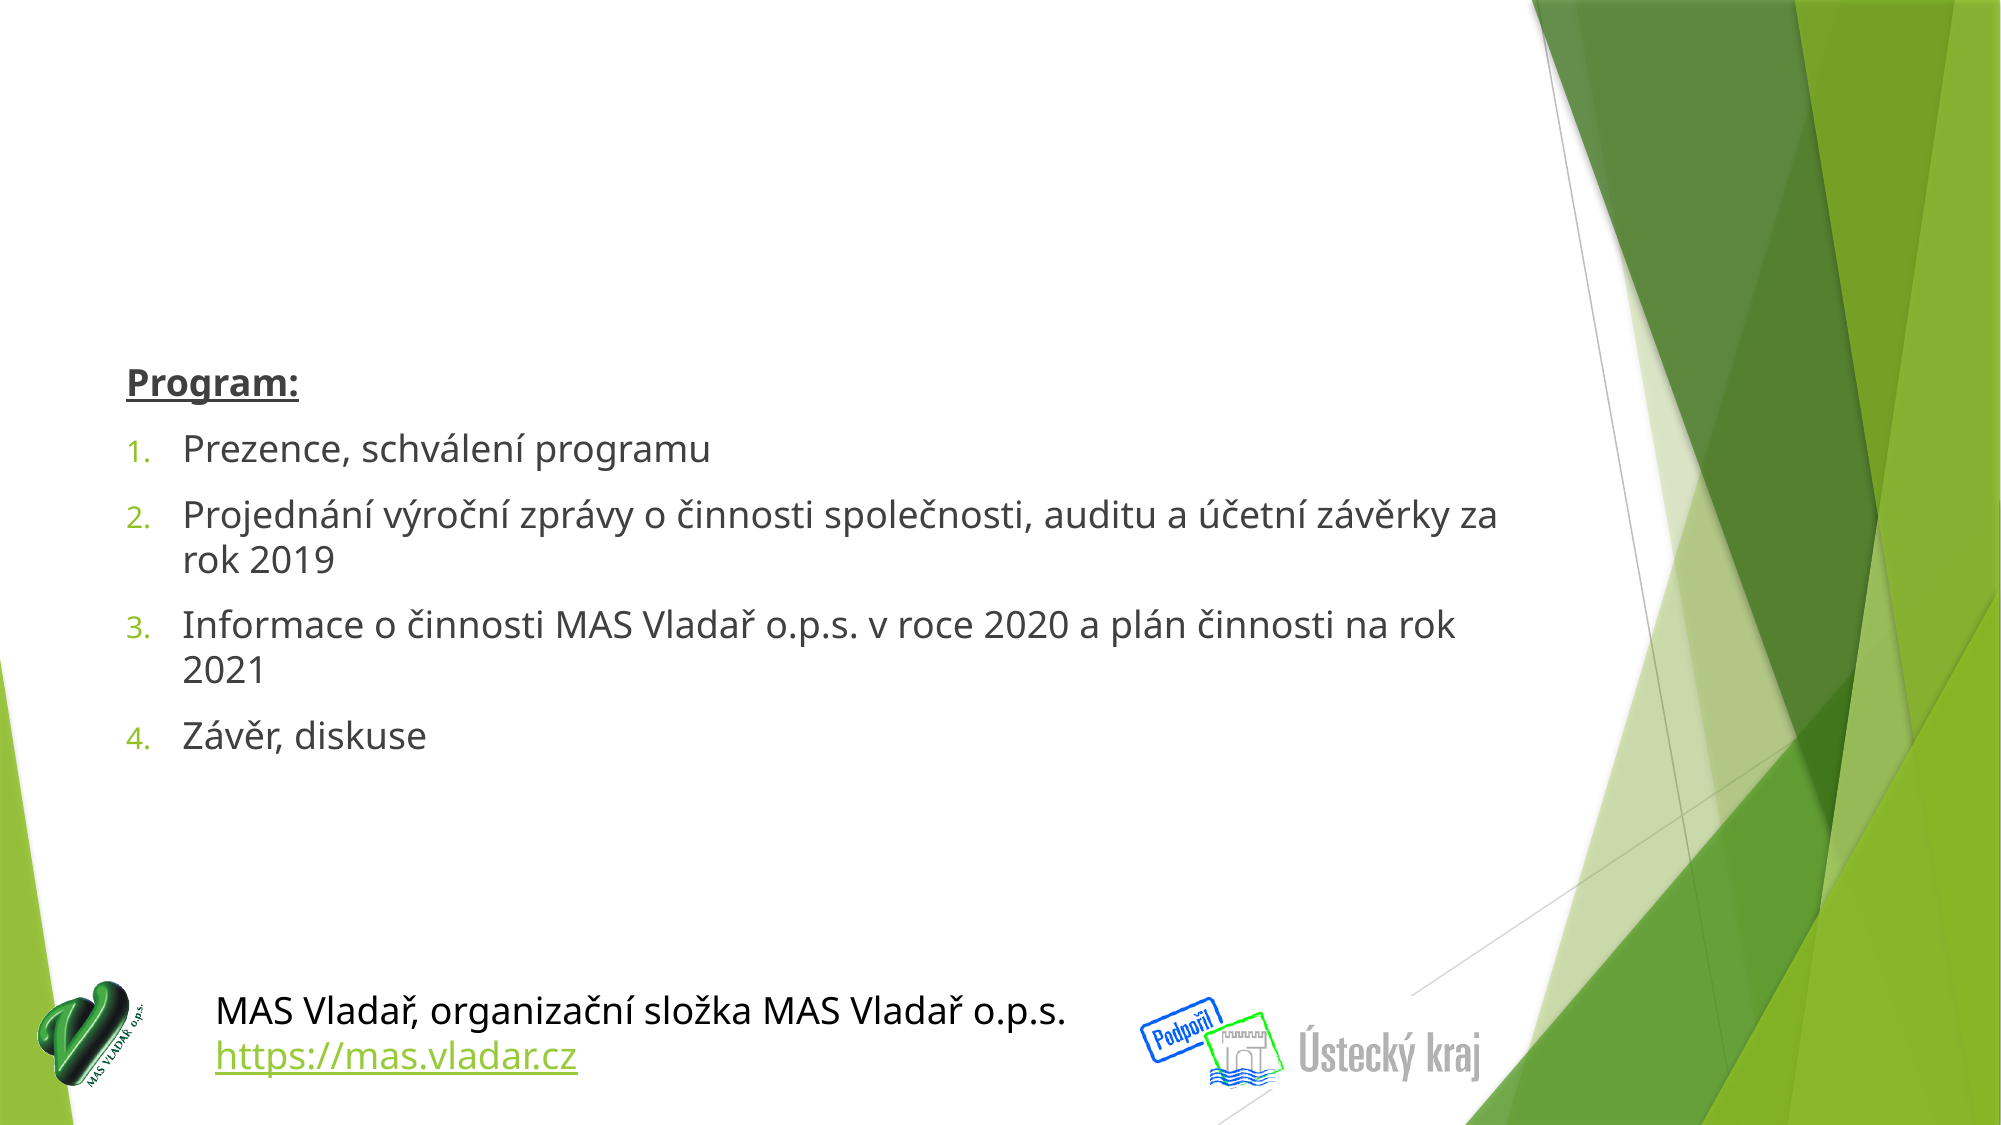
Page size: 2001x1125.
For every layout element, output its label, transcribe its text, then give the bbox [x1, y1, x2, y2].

picture [35, 979, 145, 1089]
list Program: Prezence, schválení programu Projednání výroční zprávy o činnosti společnosti, auditu a účetní závěrky za rok 2019 Informace o činnosti MAS Vladař o.p.s. v roce 2020 a plán činnosti na rok 2021 Závěr, diskuse [111, 255, 1522, 927]
picture [1139, 995, 1479, 1089]
text_box MAS Vladař, organizační složka MAS Vladař o.p.s. https://mas.vladar.cz [200, 979, 1202, 1091]
